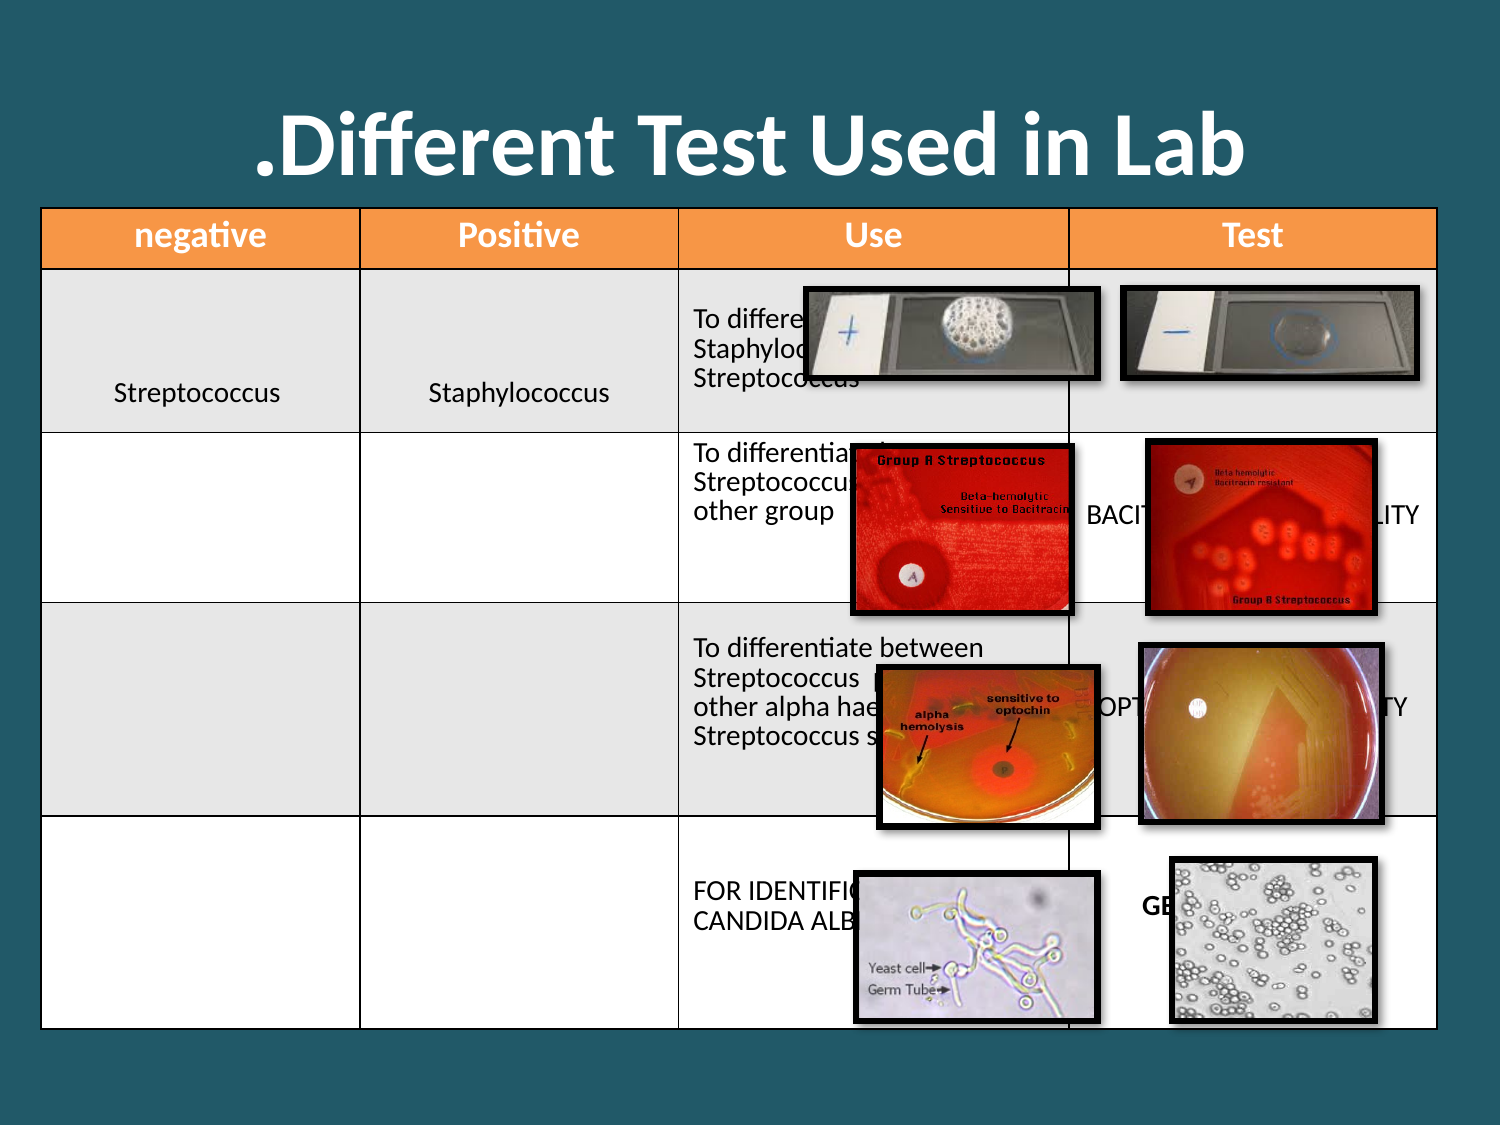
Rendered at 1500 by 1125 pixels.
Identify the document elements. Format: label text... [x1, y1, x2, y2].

title Different Test Used in Lab. [75, 45, 1425, 207]
picture [808, 292, 1095, 376]
table_cell BACITRACIN SUSCEPTIBILITY [1070, 433, 1436, 602]
table_cell CATALASE TEST [1070, 270, 1436, 432]
table_cell To differentiate between Streptococcus pnumoniae & other alpha haemolysis Streptococcus spec. [679, 603, 1068, 815]
table_cell [361, 433, 678, 602]
table_cell GERM TUBE TEST [1070, 817, 1436, 1028]
table_cell To differentiate between Staphylococcus & Streptococcus [679, 270, 1068, 432]
table_cell FOR IDENTIFICATION OF CANDIDA ALBICANS [679, 817, 1068, 1028]
table_cell [42, 603, 359, 815]
table_header Positive [361, 209, 678, 268]
table_cell Streptococcus [42, 270, 359, 432]
table_header Test [1070, 209, 1436, 268]
picture [855, 448, 1069, 611]
table_cell [42, 817, 359, 1028]
table_cell Staphylococcus [361, 270, 678, 432]
table_cell [361, 603, 678, 815]
picture [1150, 444, 1372, 611]
table_cell [361, 817, 678, 1028]
picture [1174, 862, 1373, 1018]
table_cell To differentiate between Streptococcus (gp.A) & any other group [679, 433, 1068, 602]
table_header negative [42, 209, 359, 268]
table_cell [42, 433, 359, 602]
picture [1144, 648, 1379, 820]
table_cell OPTOCHINSUSCEPTIBILITY [1070, 603, 1436, 815]
picture [882, 669, 1095, 824]
table_header Use [679, 209, 1068, 268]
picture [858, 876, 1095, 1018]
picture [1126, 290, 1415, 376]
